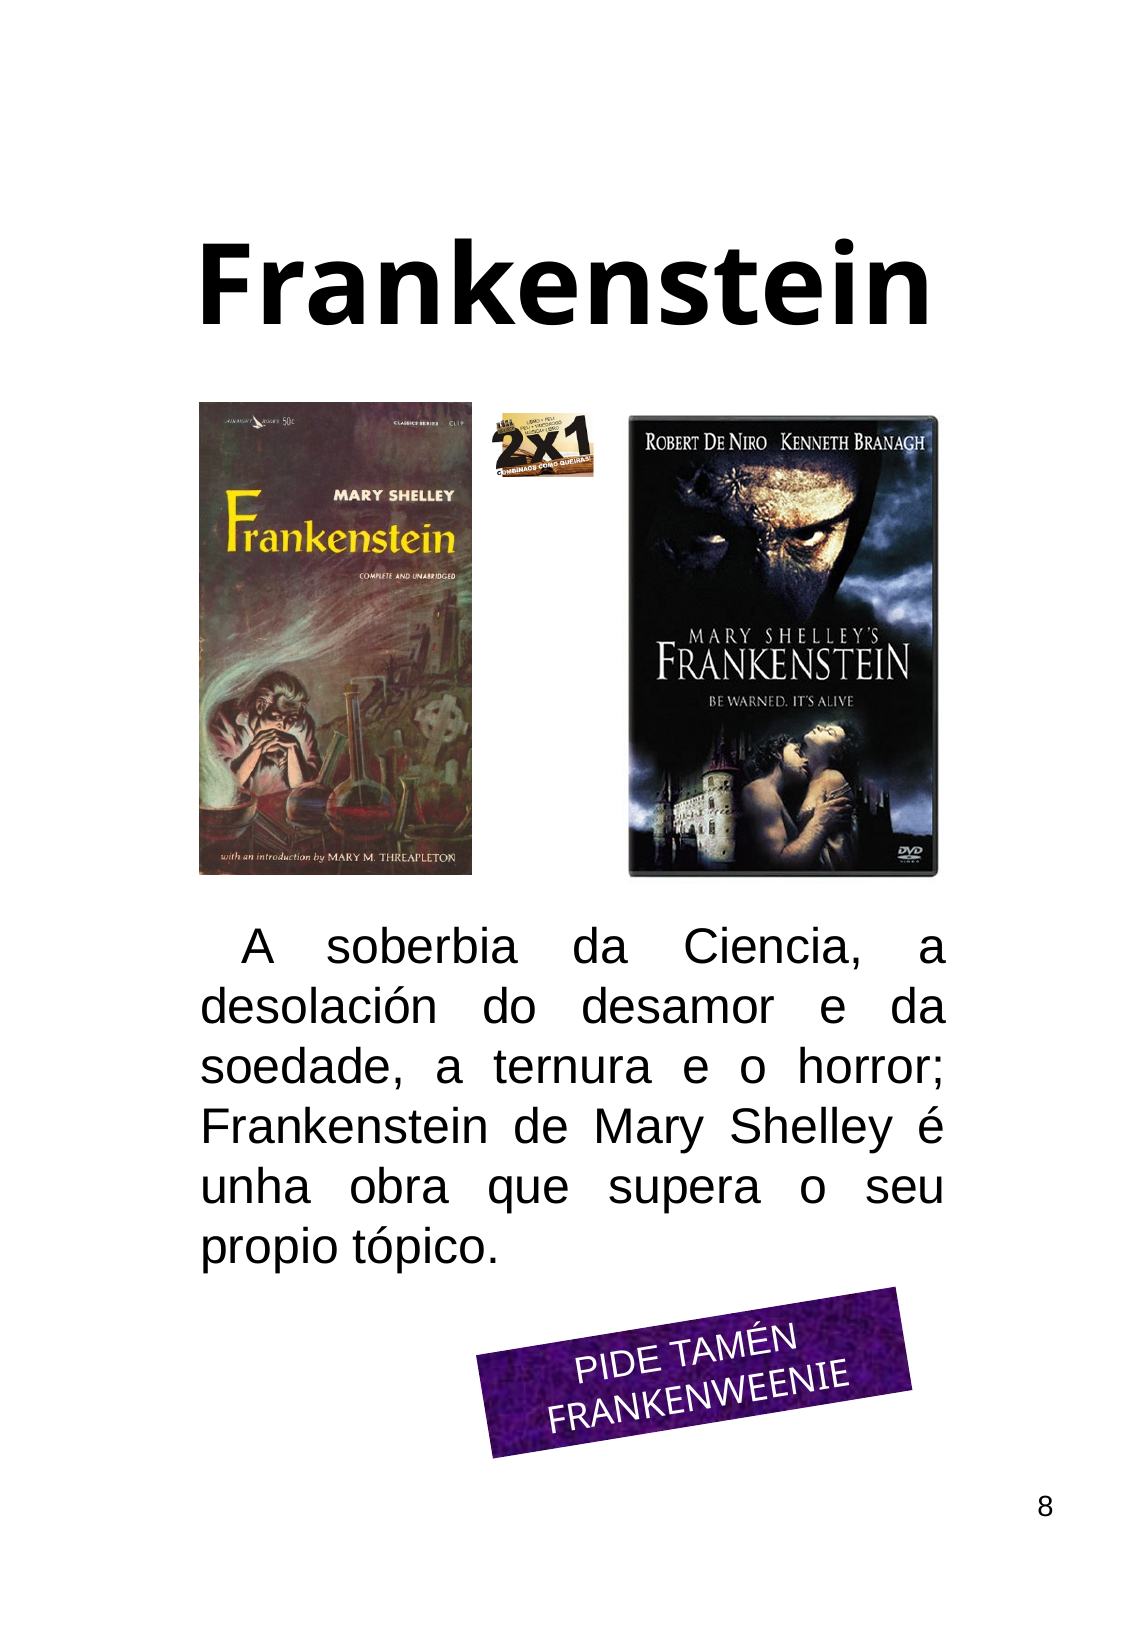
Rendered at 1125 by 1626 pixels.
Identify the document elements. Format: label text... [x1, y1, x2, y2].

slide_number 8 [806, 1479, 1069, 1593]
picture [491, 413, 594, 477]
list A soberbia da Ciencia, a desolación do desamor e da soedade, a ternura e o horror; Frankenstein de Mary Shelley é unha obra que supera o seu propio tópico. [128, 905, 962, 1344]
picture [198, 402, 472, 875]
title Frankenstein [58, 144, 1072, 416]
picture [620, 407, 947, 887]
text_box PIDE TAMÉN FRANKENWEENIE [476, 1286, 913, 1459]
